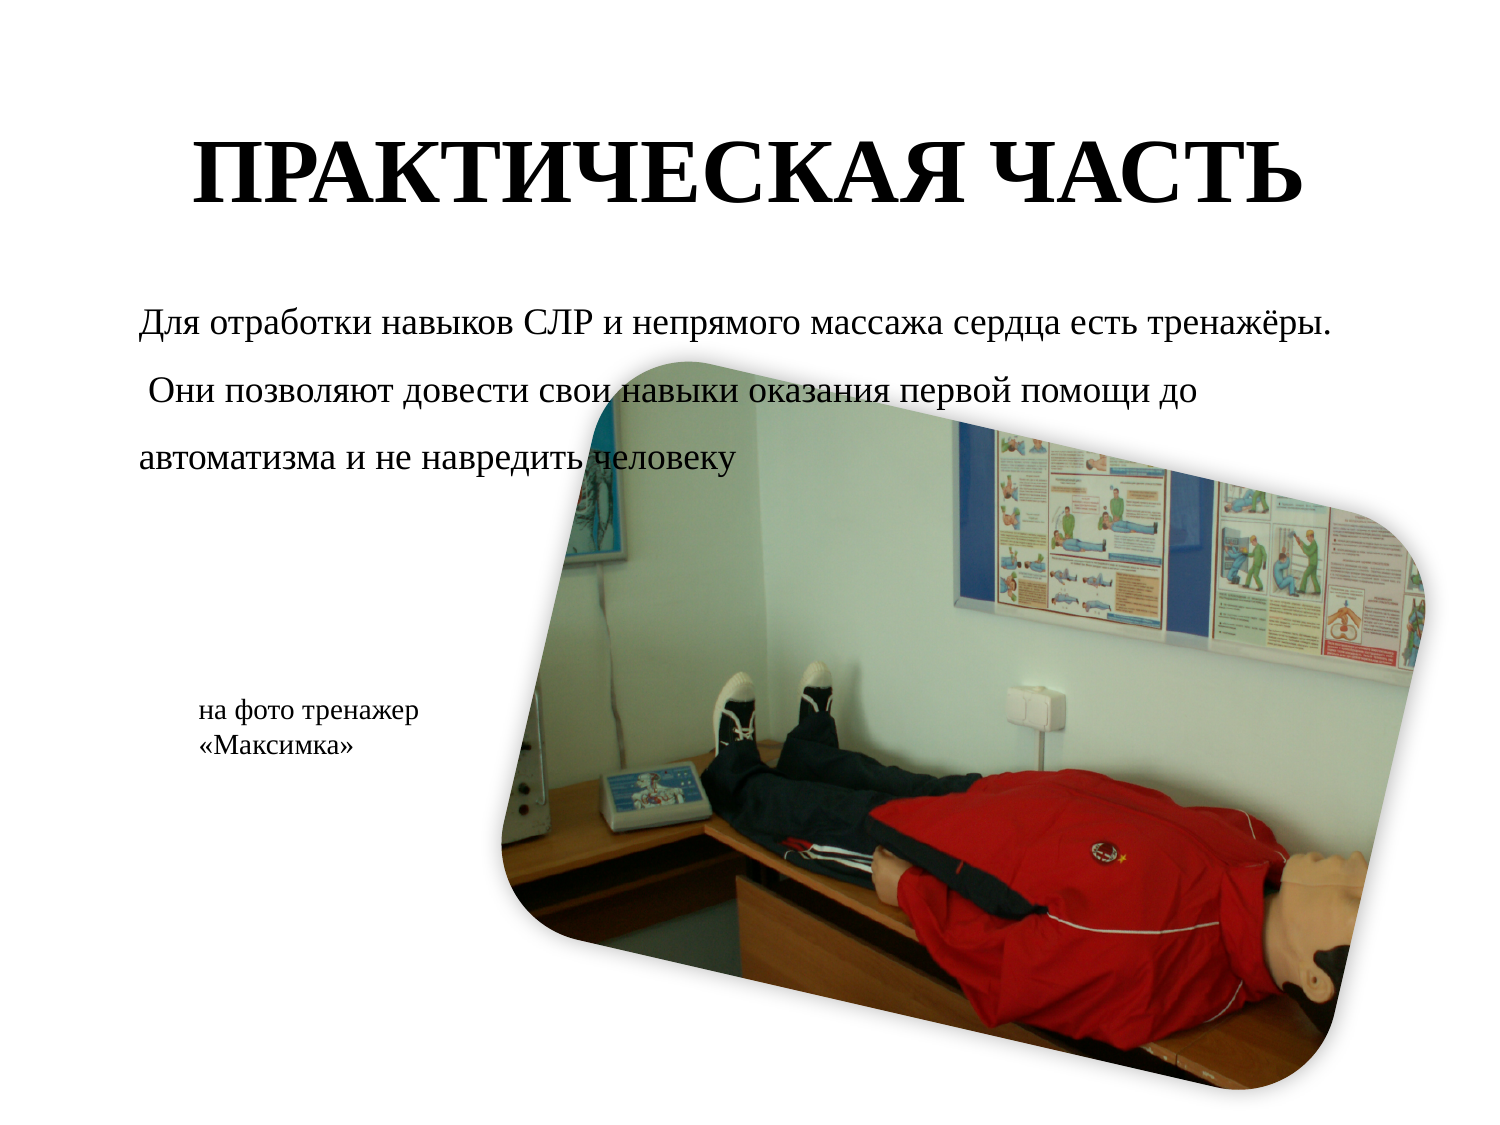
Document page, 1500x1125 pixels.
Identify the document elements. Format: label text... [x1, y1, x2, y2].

title ПРАКТИЧЕСКАЯ ЧАСТЬ [75, 45, 1425, 233]
picture [501, 430, 1426, 1090]
text_box на фото тренажер «Максимка» [183, 682, 435, 768]
text_box Для отработки навыков СЛР и непрямого массажа сердца есть тренажёры. Они позволяют довести свои навыки оказания первой помощи до автоматизма и не навредить человеку [123, 267, 1353, 485]
